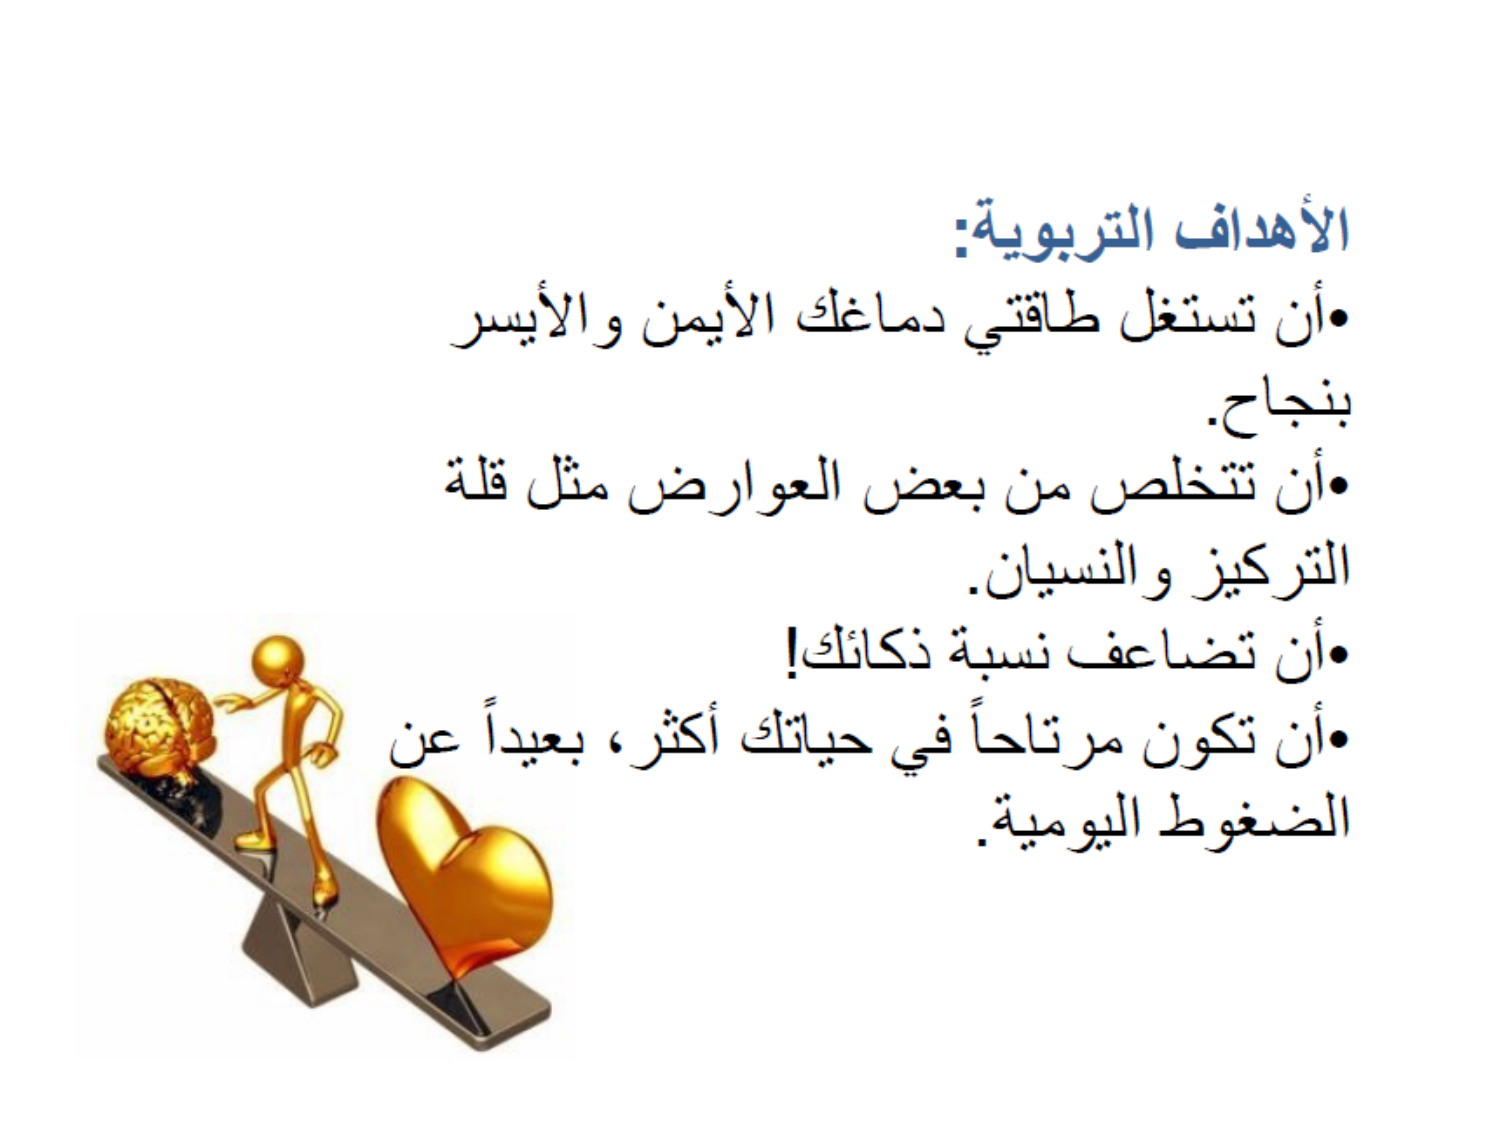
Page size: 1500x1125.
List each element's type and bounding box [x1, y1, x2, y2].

picture [41, 30, 1459, 1083]
